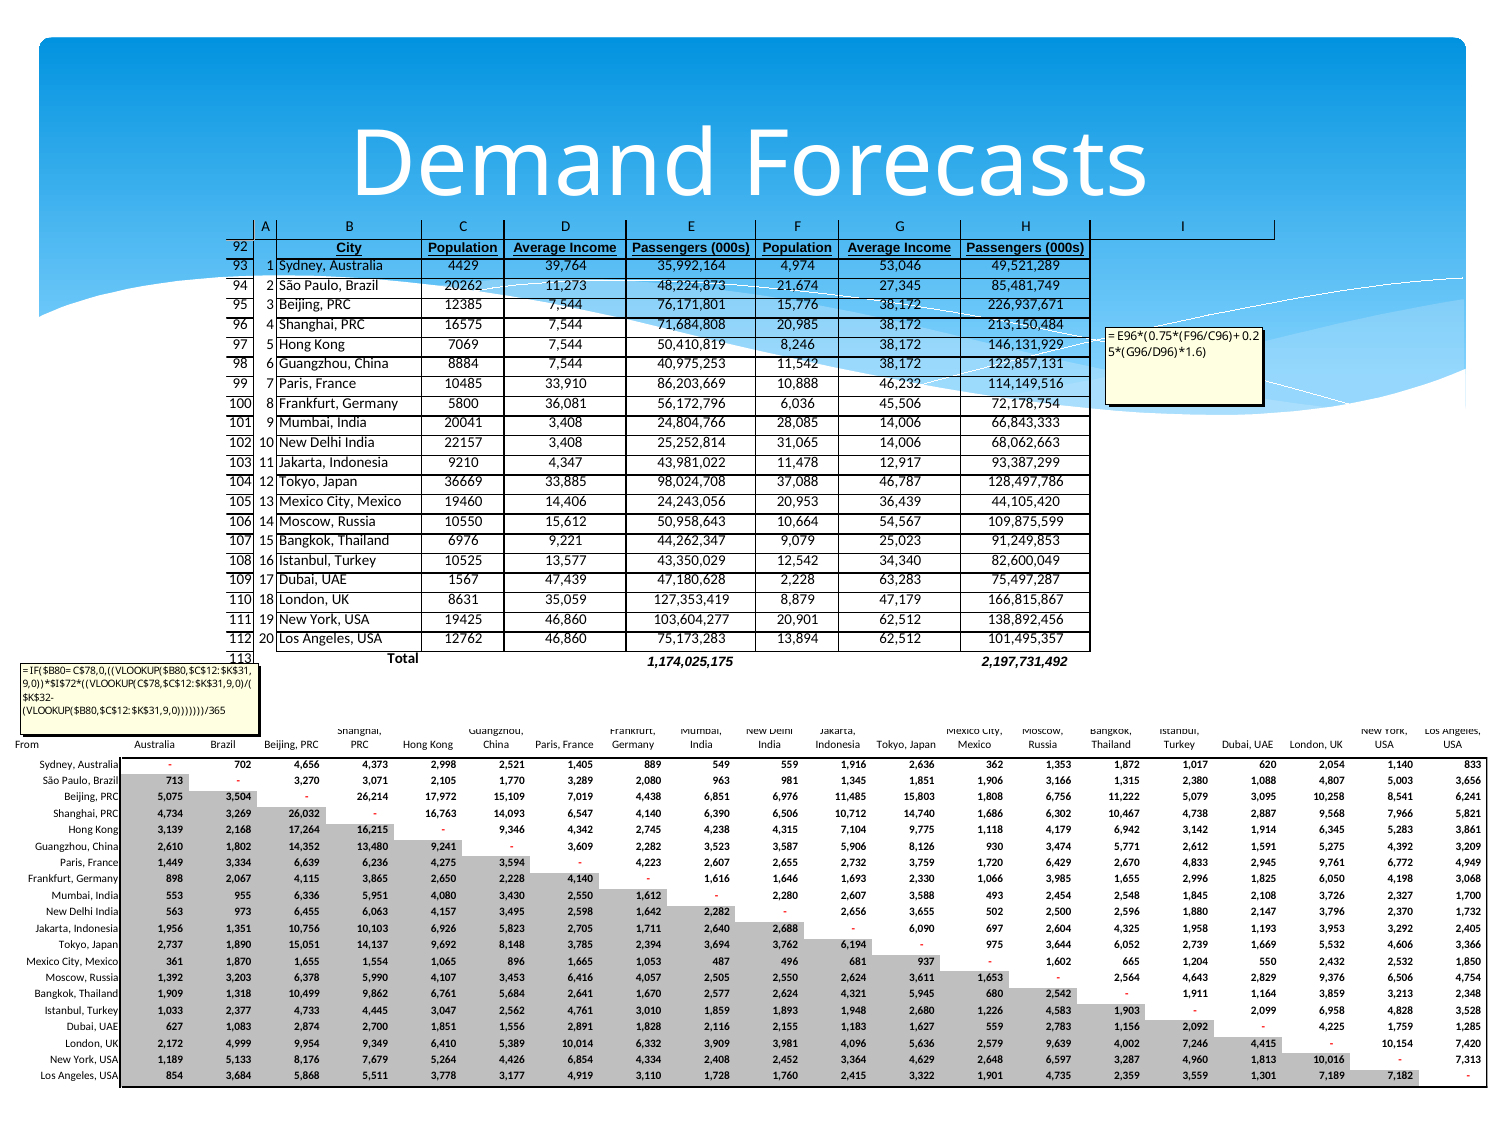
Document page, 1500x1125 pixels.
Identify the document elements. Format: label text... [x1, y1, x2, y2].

title Demand Forecasts [75, 55, 1425, 261]
picture [12, 218, 1488, 1088]
